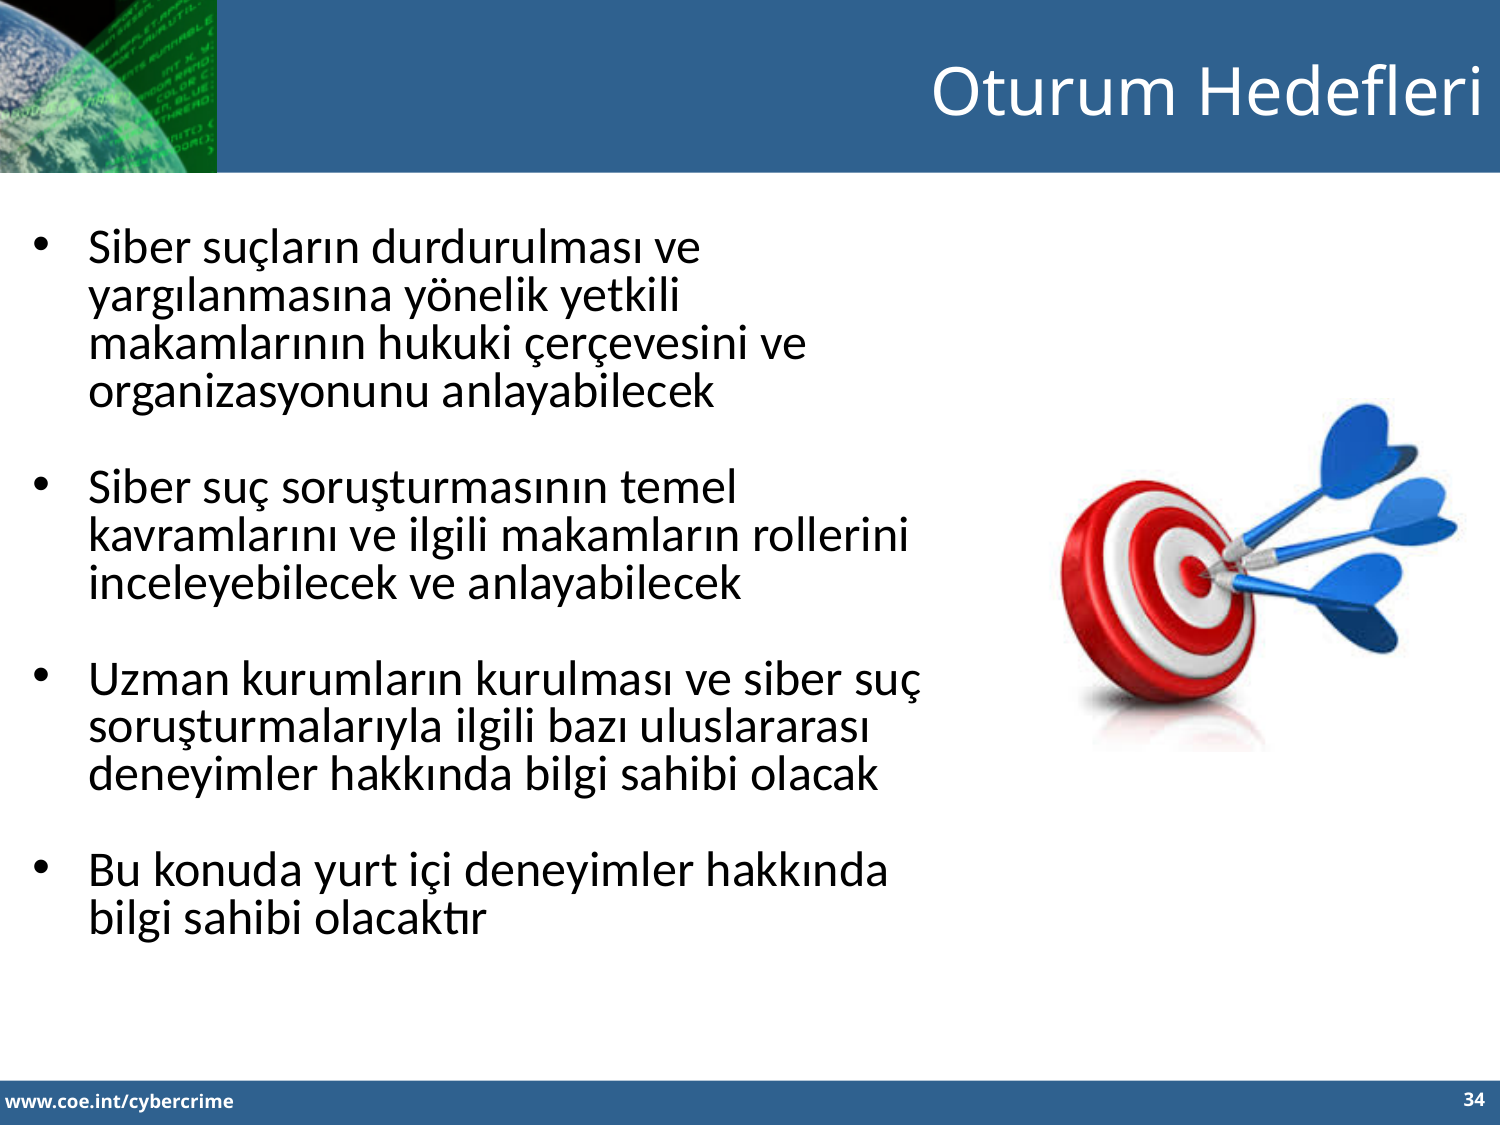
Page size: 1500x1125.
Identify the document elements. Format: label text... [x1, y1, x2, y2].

picture [0, 1, 217, 173]
picture [1021, 398, 1483, 752]
slide_number 34 [1162, 1080, 1500, 1125]
text_box Siber suçların durdurulması ve yargılanmasına yönelik yetkili makamlarının hukuki çerçevesini ve organizasyonunu anlayabilecek Siber suç soruşturmasının temel kavramlarını ve ilgili makamların rollerini inceleyebilecek ve anlayabilecek Uzman kurumların kurulması ve siber suç soruşturmalarıyla ilgili bazı uluslararası deneyimler hakkında bilgi sahibi olacak Bu konuda yurt içi deneyimler hakkında bilgi sahibi olacaktır [17, 217, 976, 952]
text_box Oturum Hedefleri [229, 12, 1500, 166]
